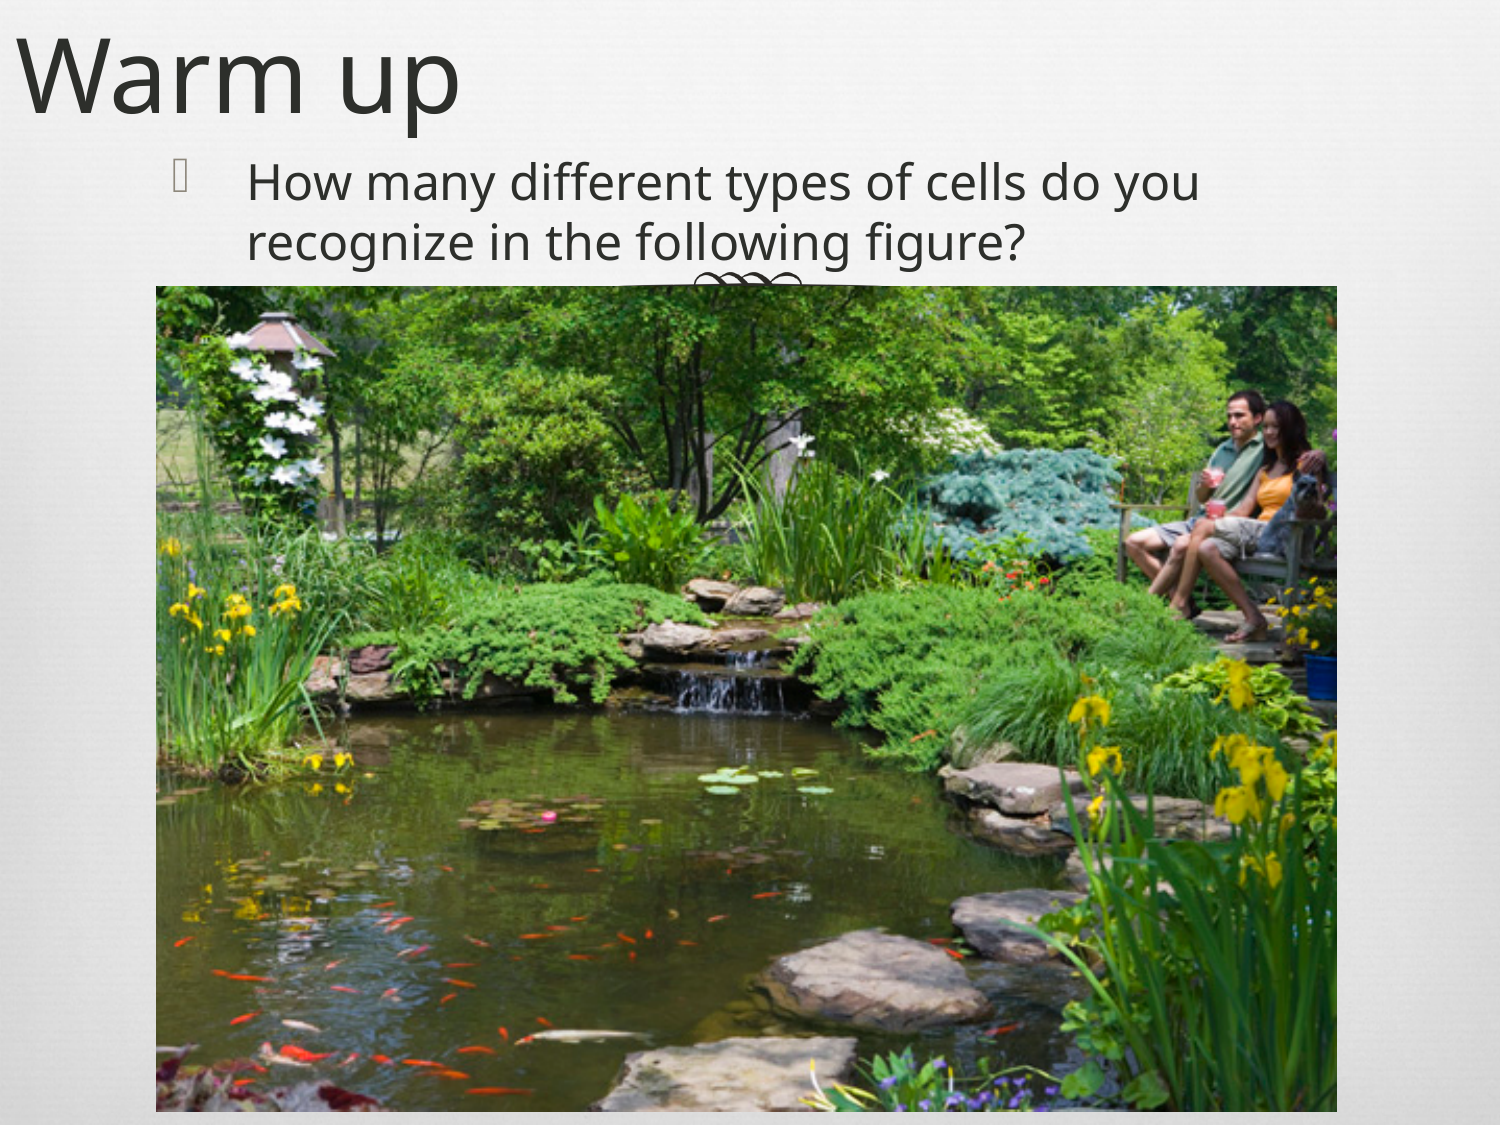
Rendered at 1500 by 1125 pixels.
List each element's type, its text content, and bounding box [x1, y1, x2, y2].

title Warm up [0, 11, 1275, 134]
picture [156, 285, 1337, 1112]
list How many different types of cells do you recognize in the following figure? [156, 143, 1432, 287]
